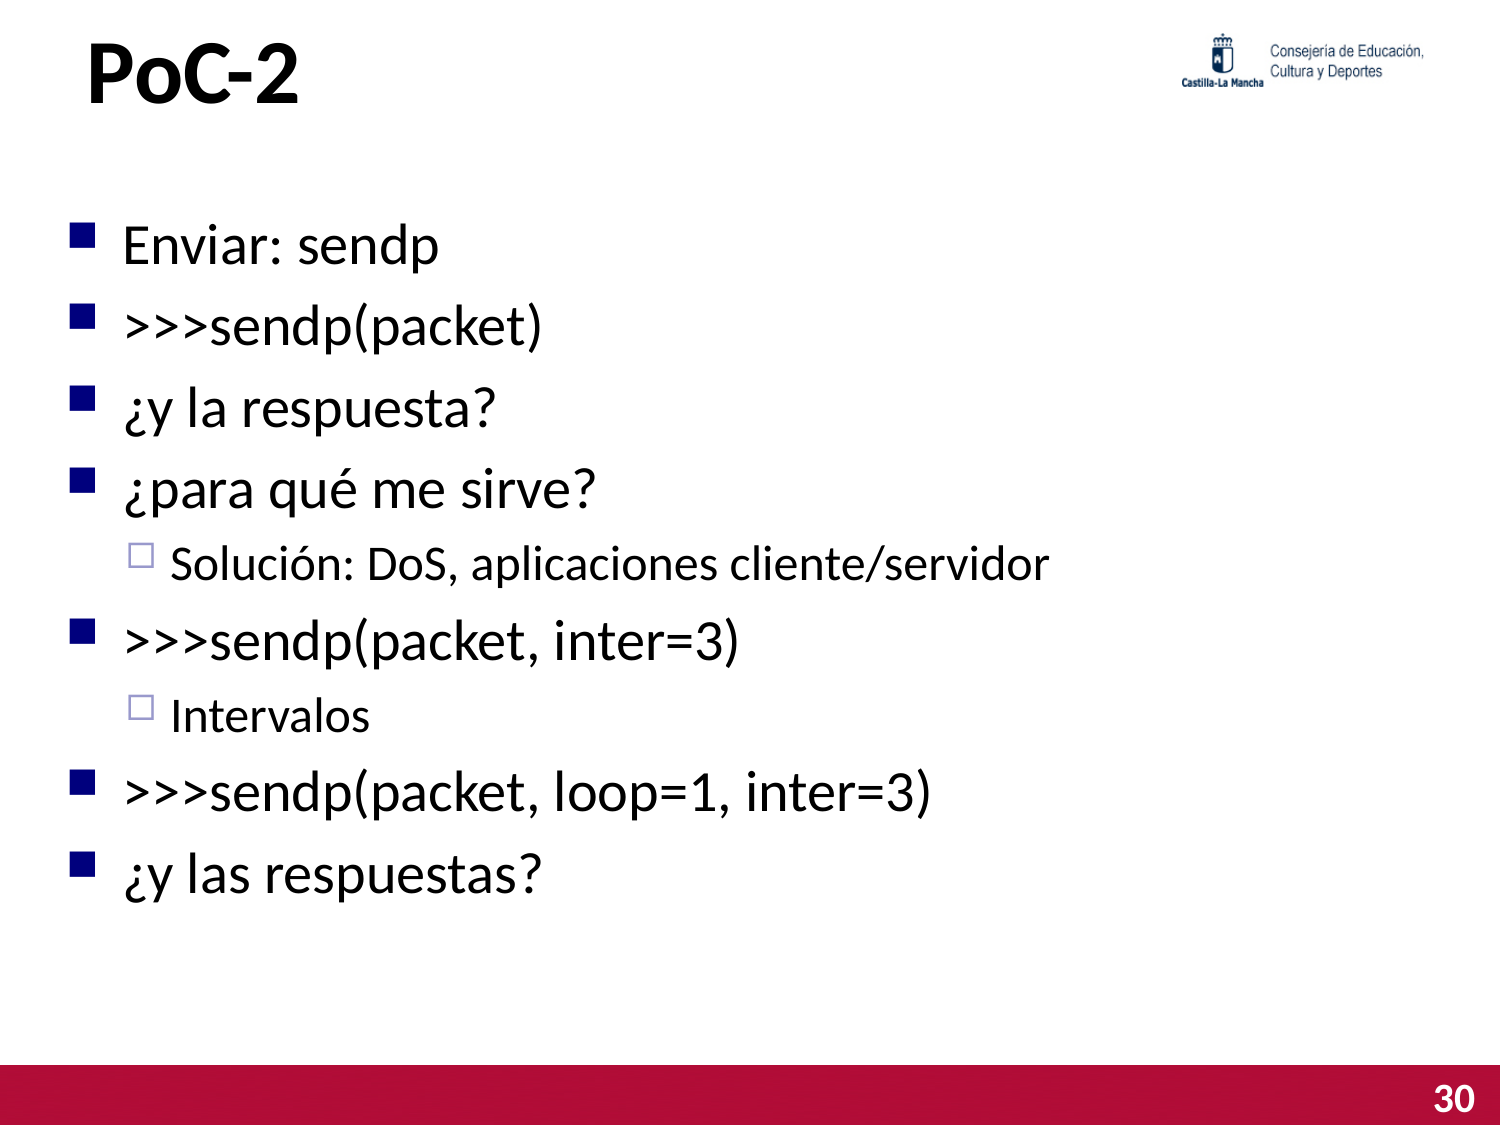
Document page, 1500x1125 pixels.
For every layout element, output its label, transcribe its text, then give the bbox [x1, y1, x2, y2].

title PoC-2 [75, 6, 1425, 197]
picture [0, 1065, 1500, 1125]
list Enviar: sendp >>>sendp(packet) ¿y la respuesta? ¿para qué me sirve? Solución: DoS, aplicaciones cliente/servidor >>>sendp(packet, inter=3) Intervalos >>>sendp(packet, loop=1, inter=3) ¿y las respuestas? [51, 198, 1395, 1018]
